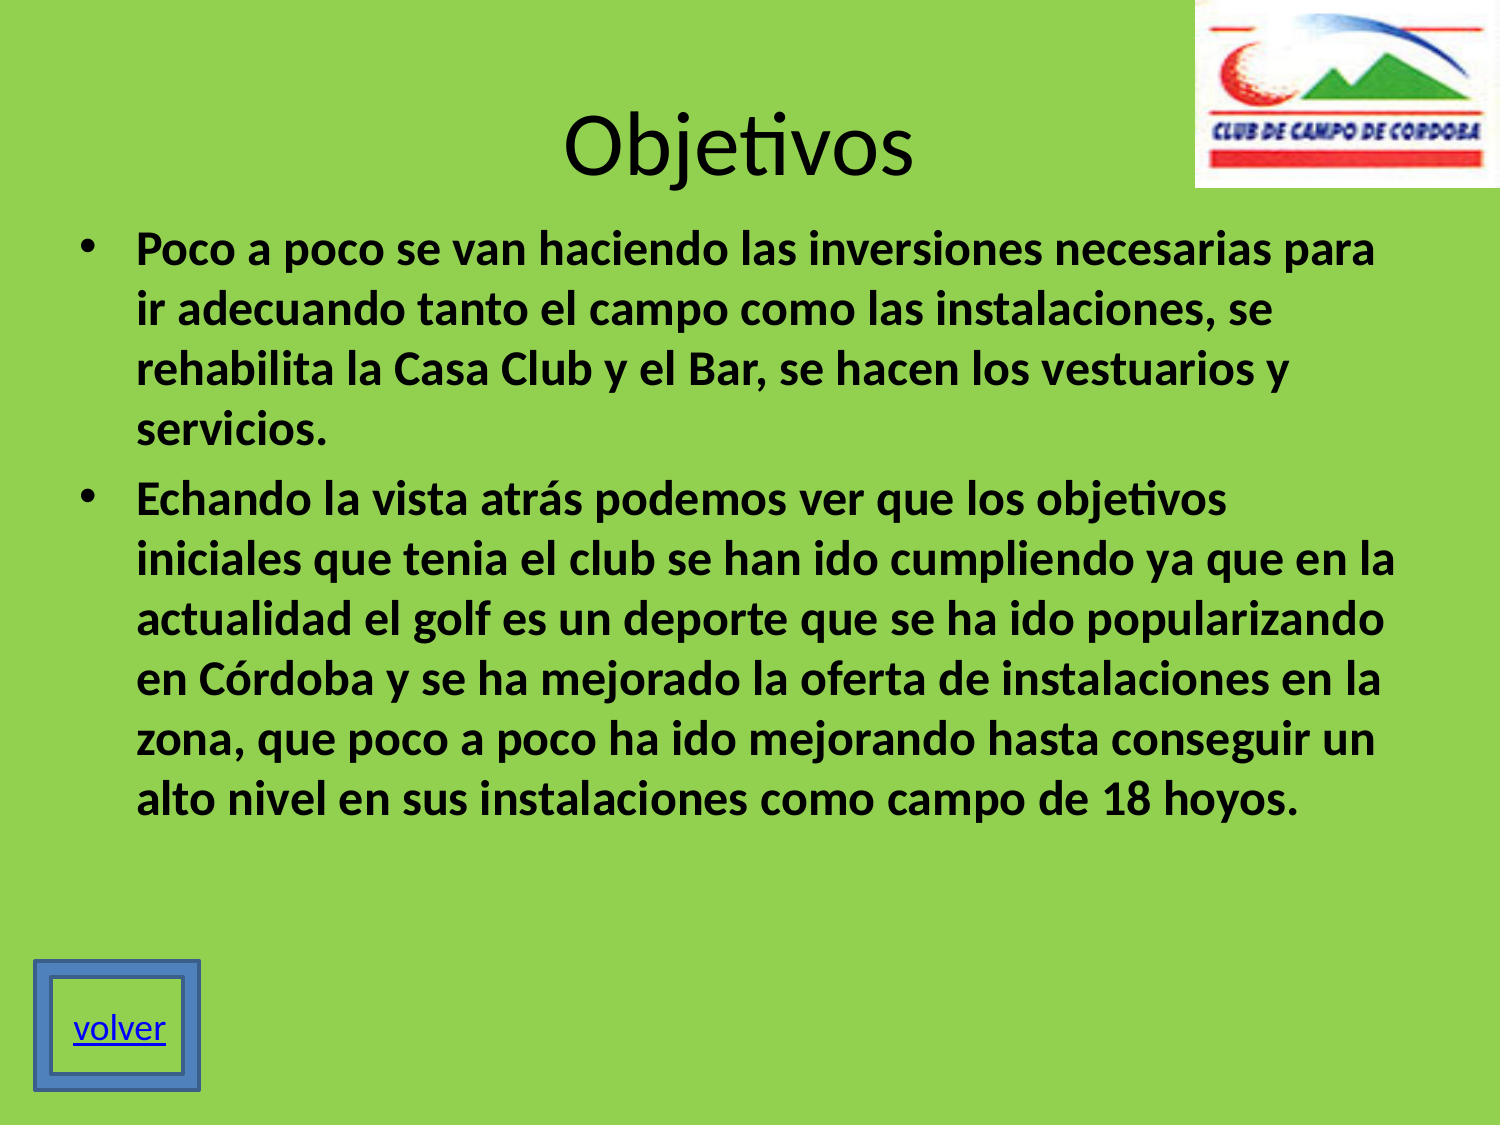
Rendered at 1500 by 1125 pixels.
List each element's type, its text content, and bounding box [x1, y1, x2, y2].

text_box [33, 959, 201, 1092]
text_box volver [58, 996, 195, 1056]
list Poco a poco se van haciendo las inversiones necesarias para ir adecuando tanto el campo como las instalaciones, se rehabilita la Casa Club y el Bar, se hacen los vestuarios y servicios. Echando la vista atrás podemos ver que los objetivos iniciales que tenia el club se han ido cumpliendo ya que en la actualidad el golf es un deporte que se ha ido popularizando en Córdoba y se ha mejorado la oferta de instalaciones en la zona, que poco a poco ha ido mejorando hasta conseguir un alto nivel en sus instalaciones como campo de 18 hoyos. [64, 207, 1416, 951]
title Objetivos [74, 44, 1426, 233]
picture [1195, 0, 1500, 188]
